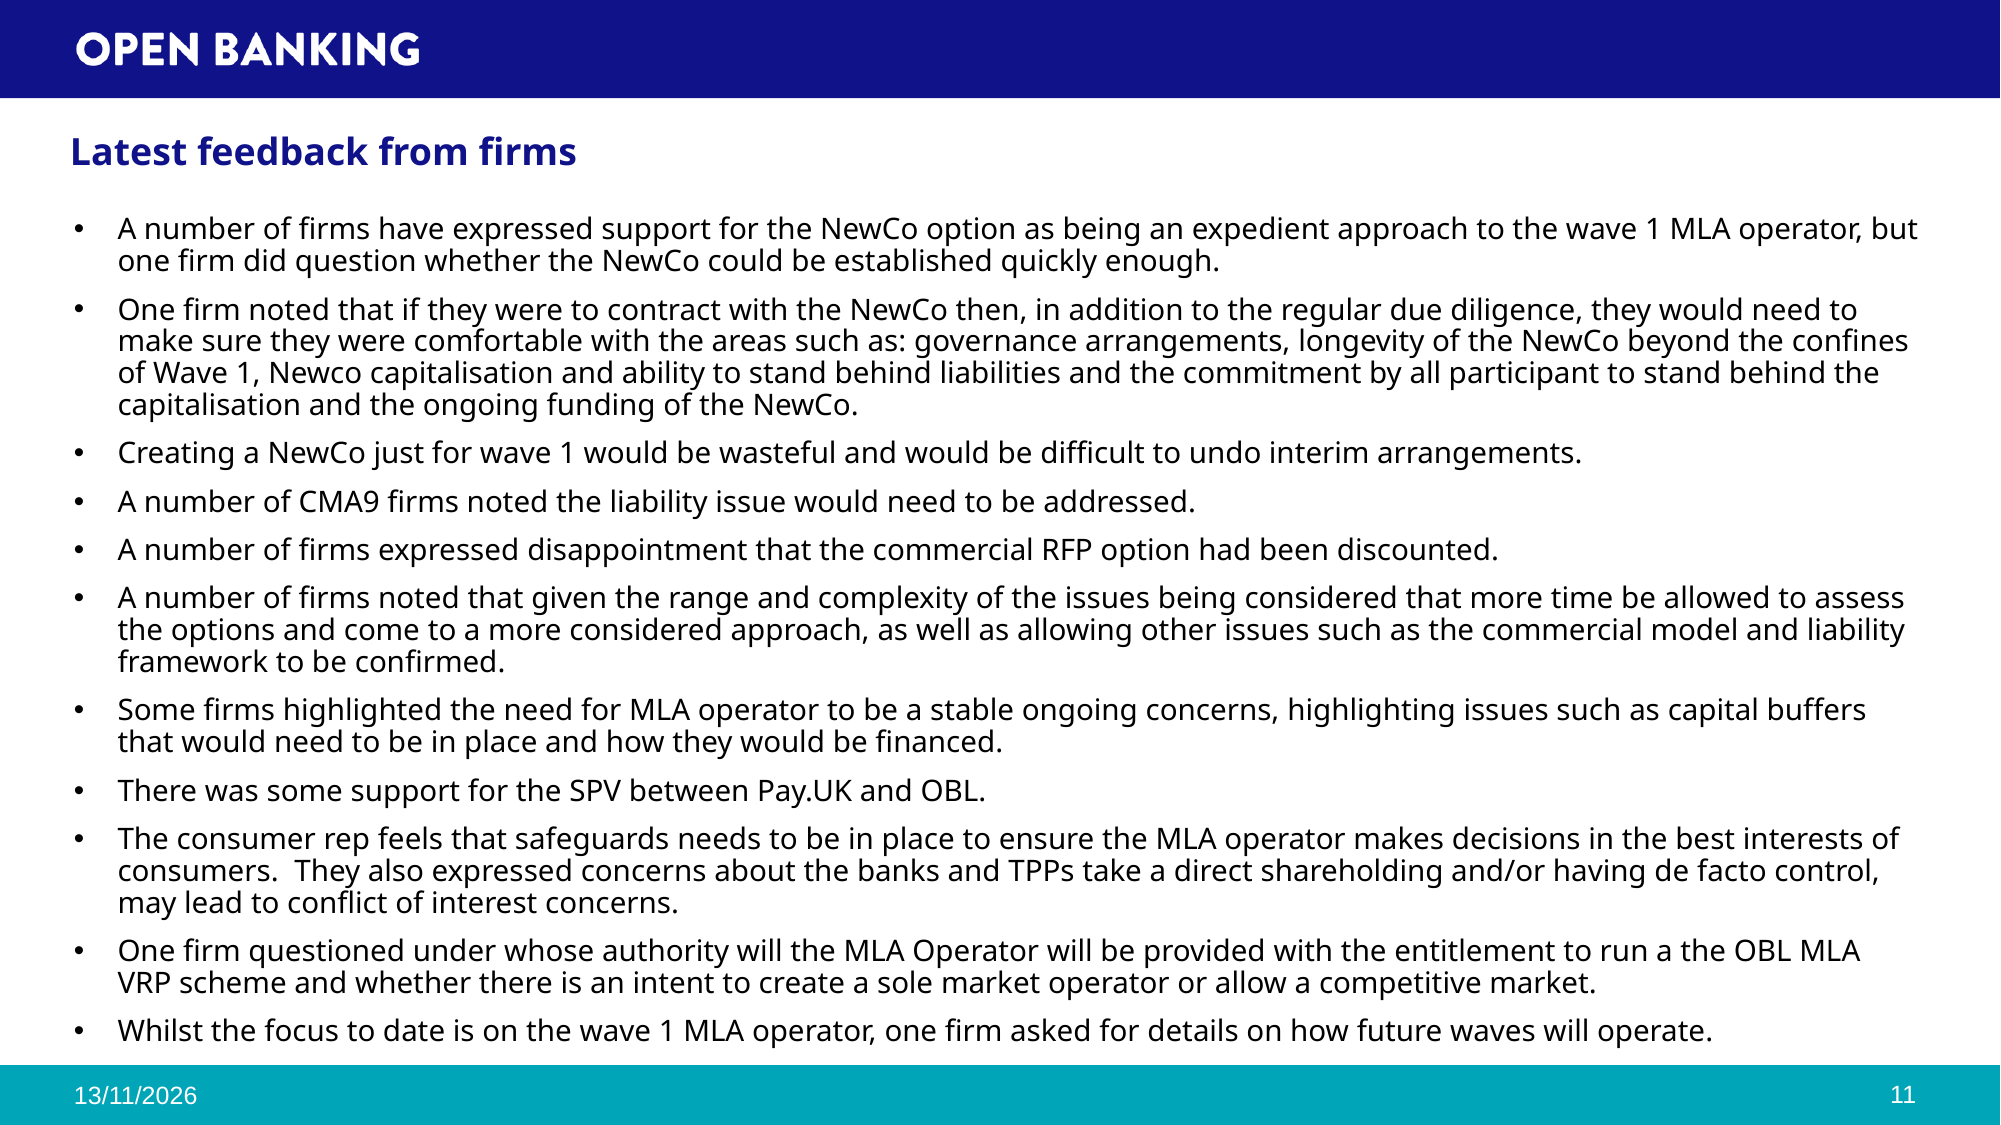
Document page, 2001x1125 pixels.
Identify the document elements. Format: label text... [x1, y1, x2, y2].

picture [43, 0, 452, 99]
footer [662, 1064, 1338, 1124]
slide_number 11 [1412, 1064, 1932, 1124]
title Latest feedback from firms [54, 125, 1629, 207]
list A number of firms have expressed support for the NewCo option as being an expedient approach to the wave 1 MLA operator, but one firm did question whether the NewCo could be established quickly enough. One firm noted that if they were to contract with the NewCo then, in addition to the regular due diligence, they would need to make sure they were comfortable with the areas such as: governance arrangements, longevity of the NewCo beyond the confines of Wave 1, Newco capitalisation and ability to stand behind liabilities and the commitment by all participant to stand behind the capitalisation and the ongoing funding of the NewCo. Creating a NewCo just for wave 1 would be wasteful and would be difficult to undo interim arrangements. A number of CMA9 firms noted the liability issue would need to be addressed. A number of firms expressed disappointment that the commercial RFP option had been discounted. A number of firms noted that given the range and complexity of the issues being considered that more time be allowed to assess the options and come to a more considered approach, as well as allowing other issues such as the commercial model and liability framework to be confirmed. Some firms highlighted the need for MLA operator to be a stable ongoing concerns, highlighting issues such as capital buffers that would need to be in place and how they would be financed. There was some support for the SPV between Pay.UK and OBL. The consumer rep feels that safeguards needs to be in place to ensure the MLA operator makes decisions in the best interests of consumers. They also expressed concerns about the banks and TPPs take a direct shareholding and/or having de facto control, may lead to conflict of interest concerns. One firm questioned under whose authority will the MLA Operator will be provided with the entitlement to run a the OBL MLA VRP scheme and whether there is an intent to create a sole market operator or allow a competitive market. Whilst the focus to date is on the wave 1 MLA operator, one firm asked for details on how future waves will operate. [59, 206, 1936, 1064]
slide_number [59, 1065, 509, 1125]
